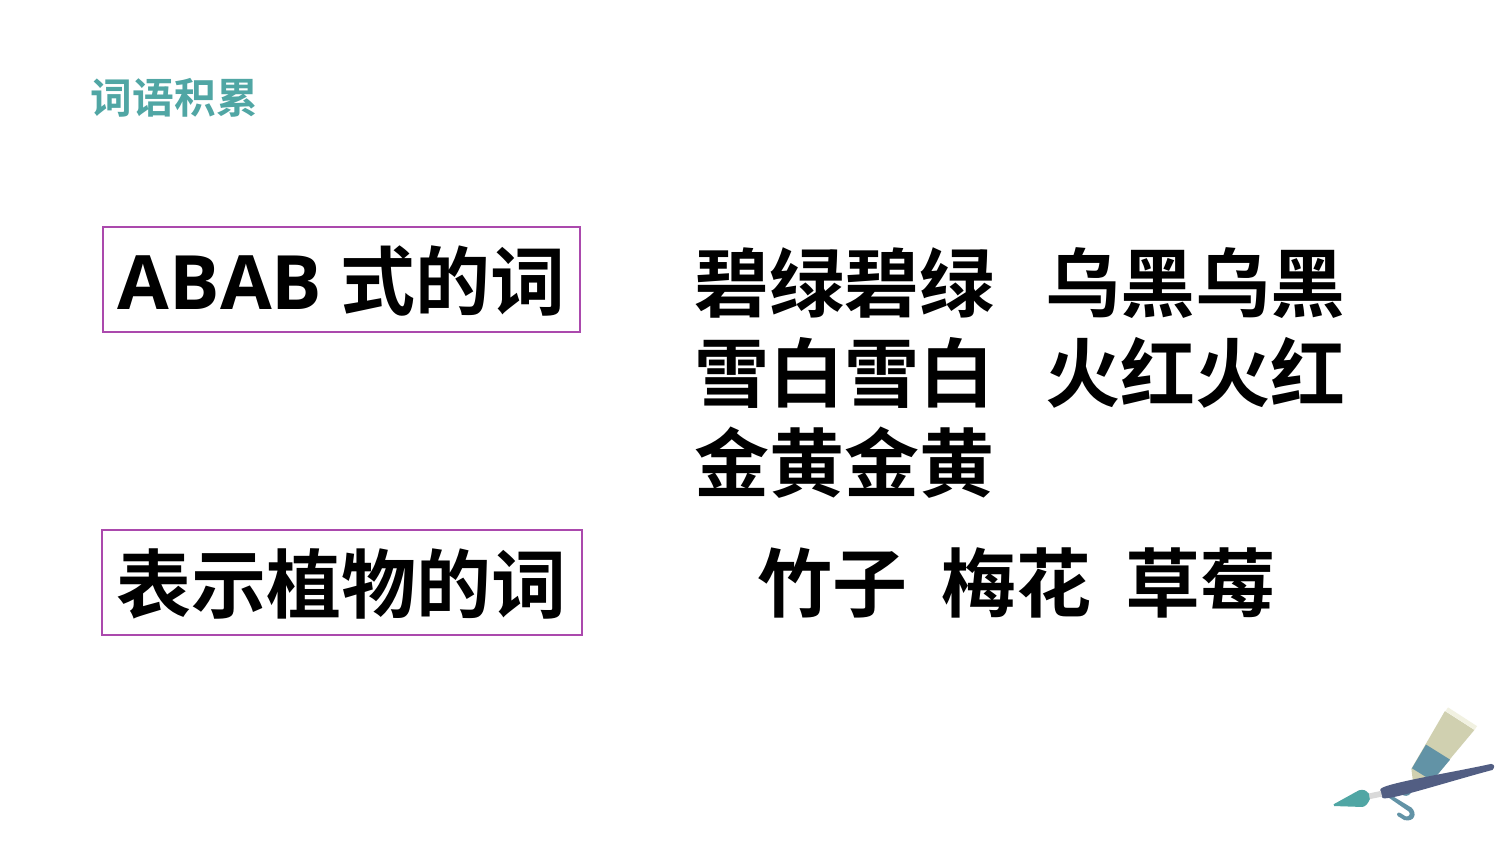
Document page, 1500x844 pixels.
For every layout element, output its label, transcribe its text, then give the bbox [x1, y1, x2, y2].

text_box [1358, 708, 1481, 844]
text_box 词语积累 [76, 64, 313, 129]
text_box 竹子 梅花 草莓 [746, 530, 1322, 632]
text_box 表示植物的词 [101, 529, 583, 636]
text_box ABAB式的词 [102, 226, 581, 333]
text_box 碧绿碧绿 乌黑乌黑 雪白雪白 火红火红 金黄金黄 [683, 230, 1500, 512]
